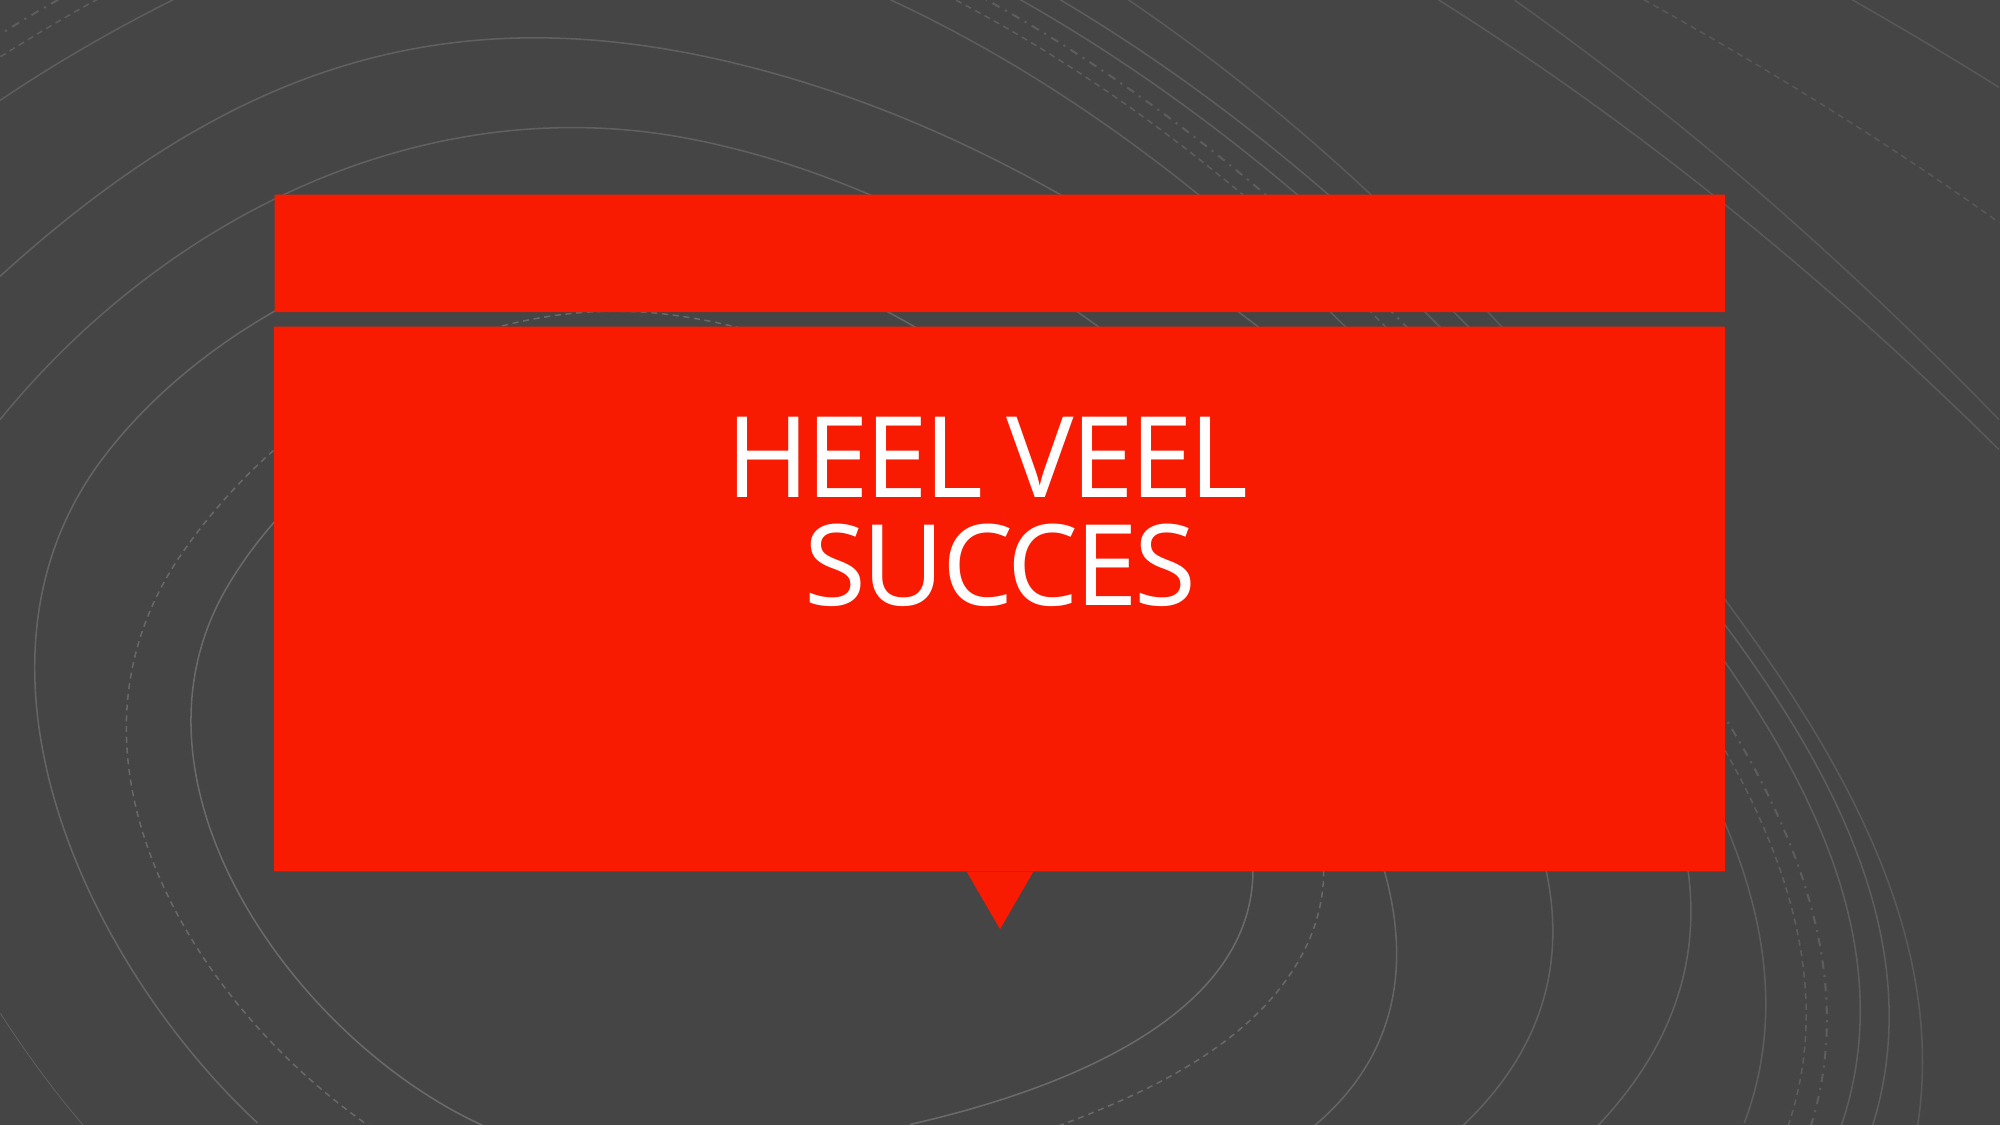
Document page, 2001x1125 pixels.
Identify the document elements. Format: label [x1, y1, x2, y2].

text_box [0, 0, 2000, 1125]
text_box [273, 194, 1726, 930]
